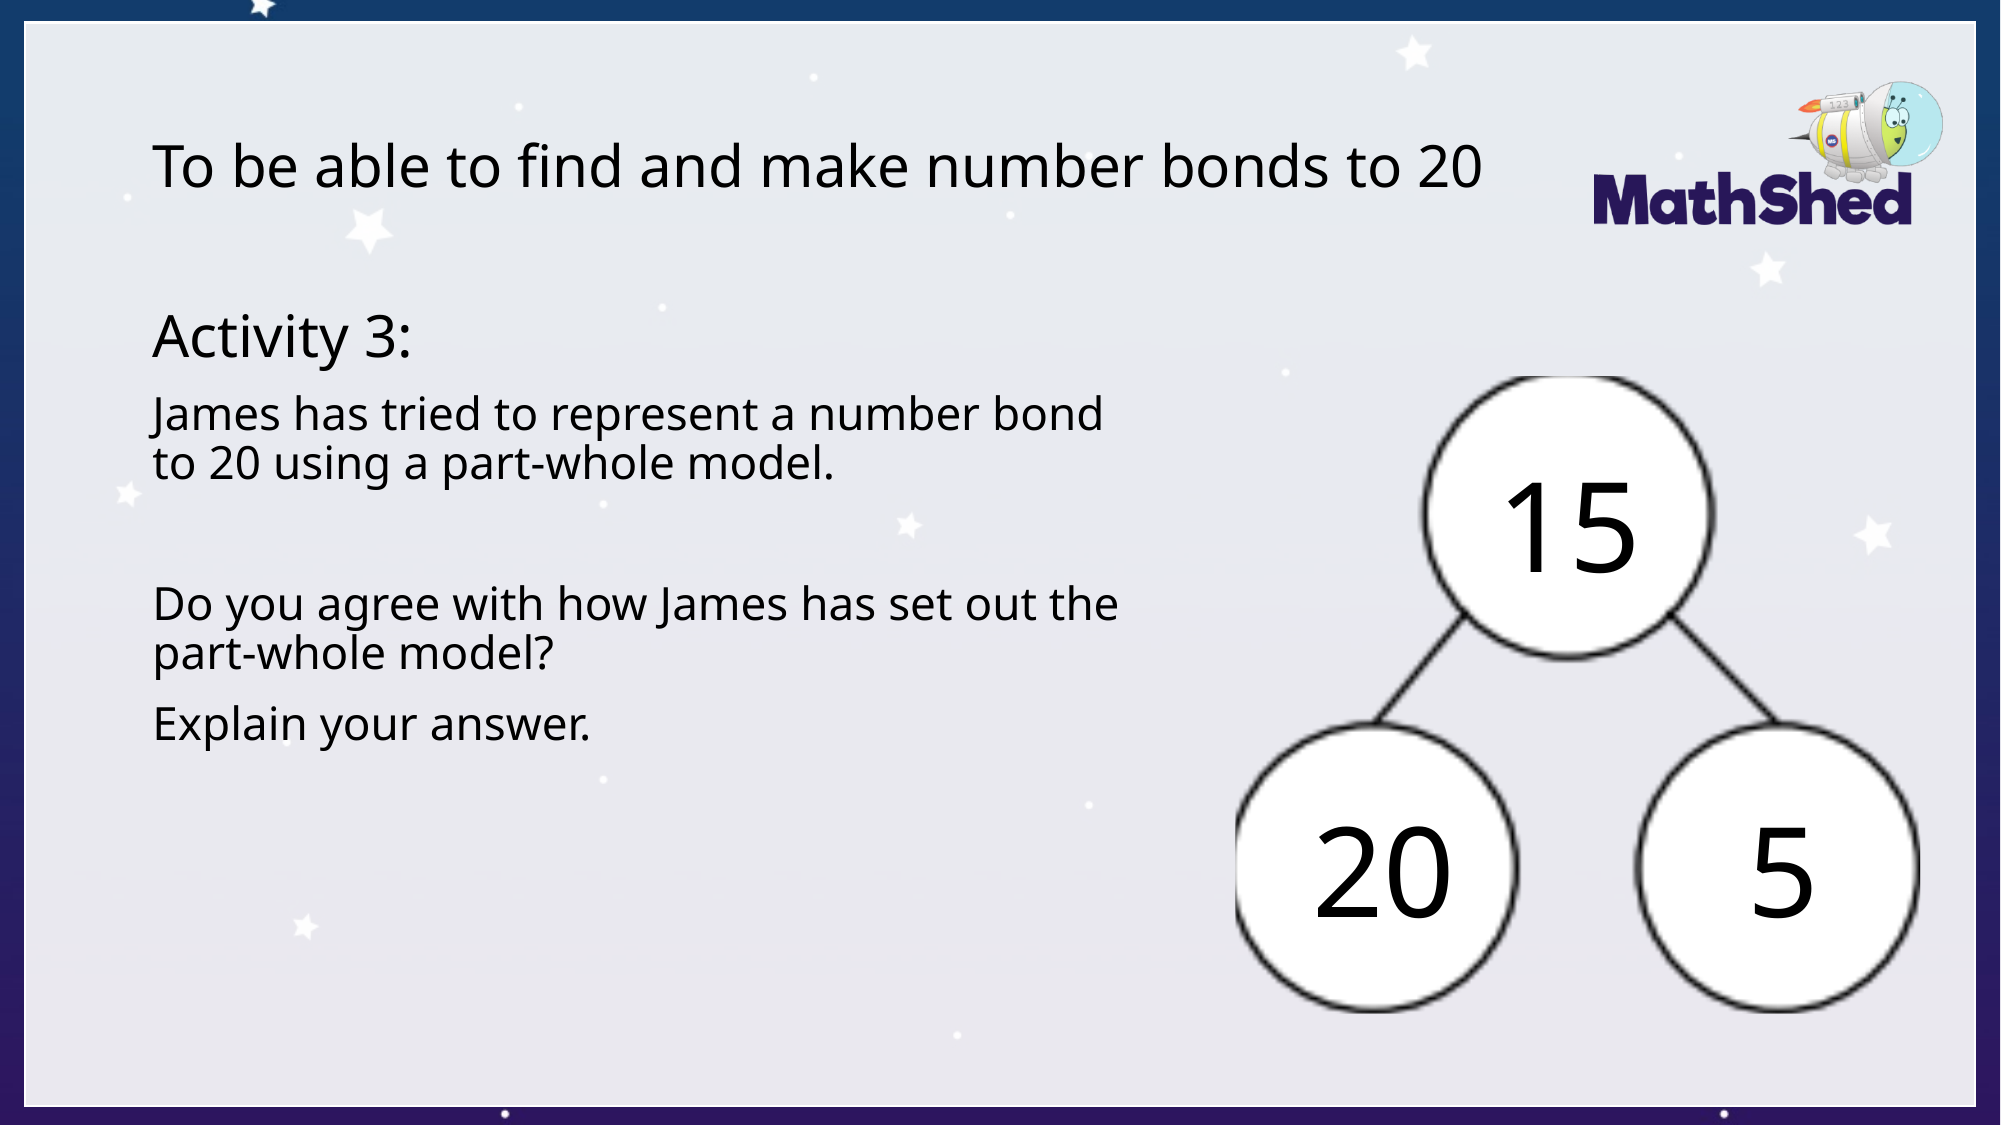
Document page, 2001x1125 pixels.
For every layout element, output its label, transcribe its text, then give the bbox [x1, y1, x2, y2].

title To be able to find and make number bonds to 20 [137, 59, 1578, 278]
picture [0, 0, 2001, 1125]
list Activity 3: James has tried to represent a number bond to 20 using a part-whole model. Do you agree with how James has set out the part-whole model? Explain your answer. [137, 299, 1145, 1014]
